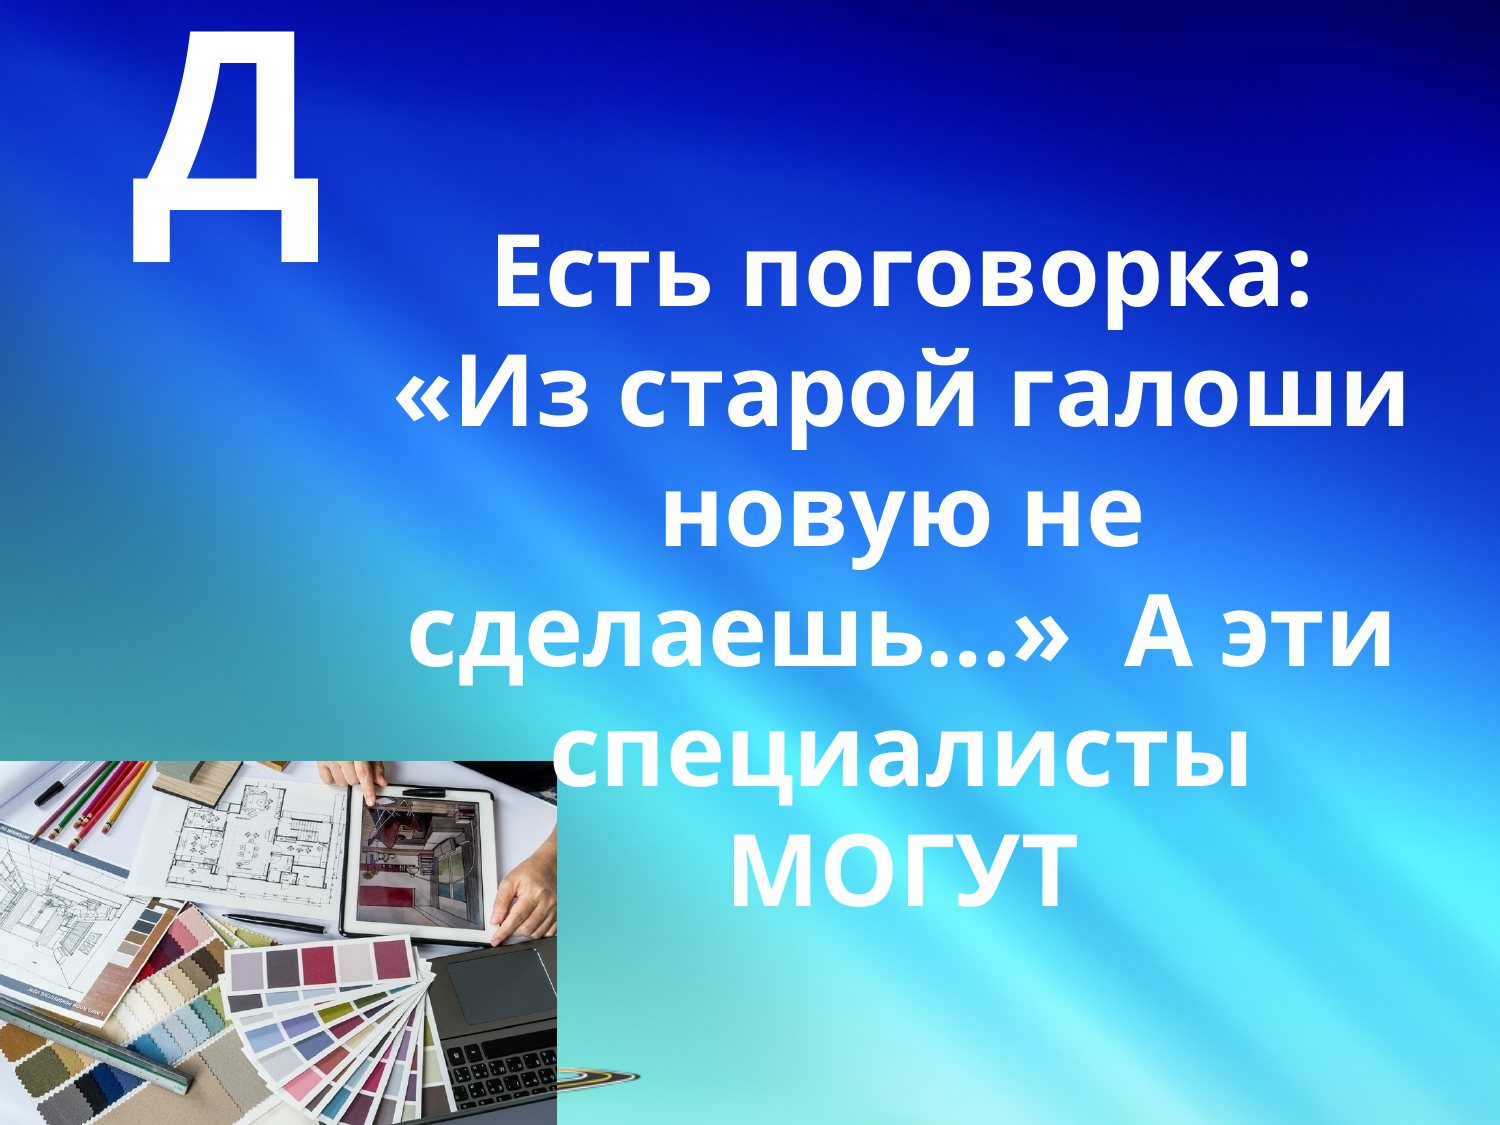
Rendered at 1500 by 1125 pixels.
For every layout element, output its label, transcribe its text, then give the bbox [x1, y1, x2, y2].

text_box Д [70, 0, 387, 268]
text_box Есть поговорка: «Из старой галоши новую не сделаешь…» А эти специалисты МОГУТ [363, 199, 1442, 934]
picture [0, 0, 1500, 1125]
